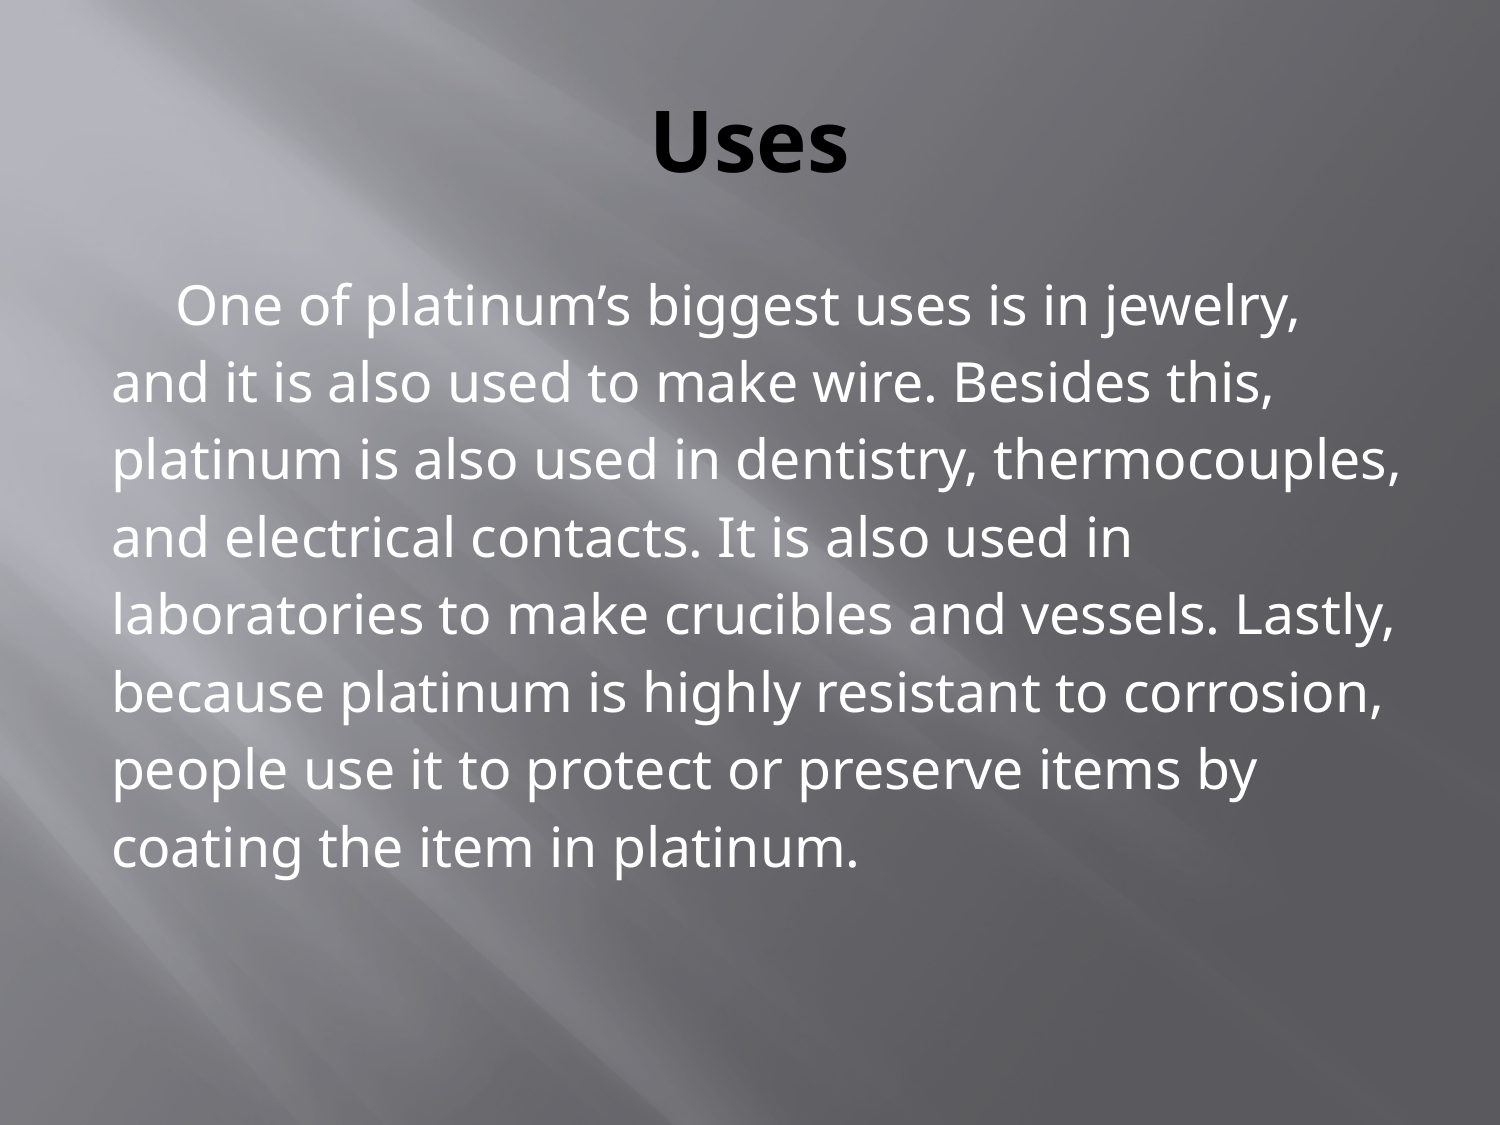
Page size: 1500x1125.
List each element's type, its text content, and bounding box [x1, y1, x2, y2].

title Uses [75, 45, 1425, 233]
list One of platinum’s biggest uses is in jewelry, and it is also used to make wire. Besides this, platinum is also used in dentistry, thermocouples, and electrical contacts. It is also used in laboratories to make crucibles and vessels. Lastly, because platinum is highly resistant to corrosion, people use it to protect or preserve items by coating the item in platinum. [75, 262, 1425, 1050]
